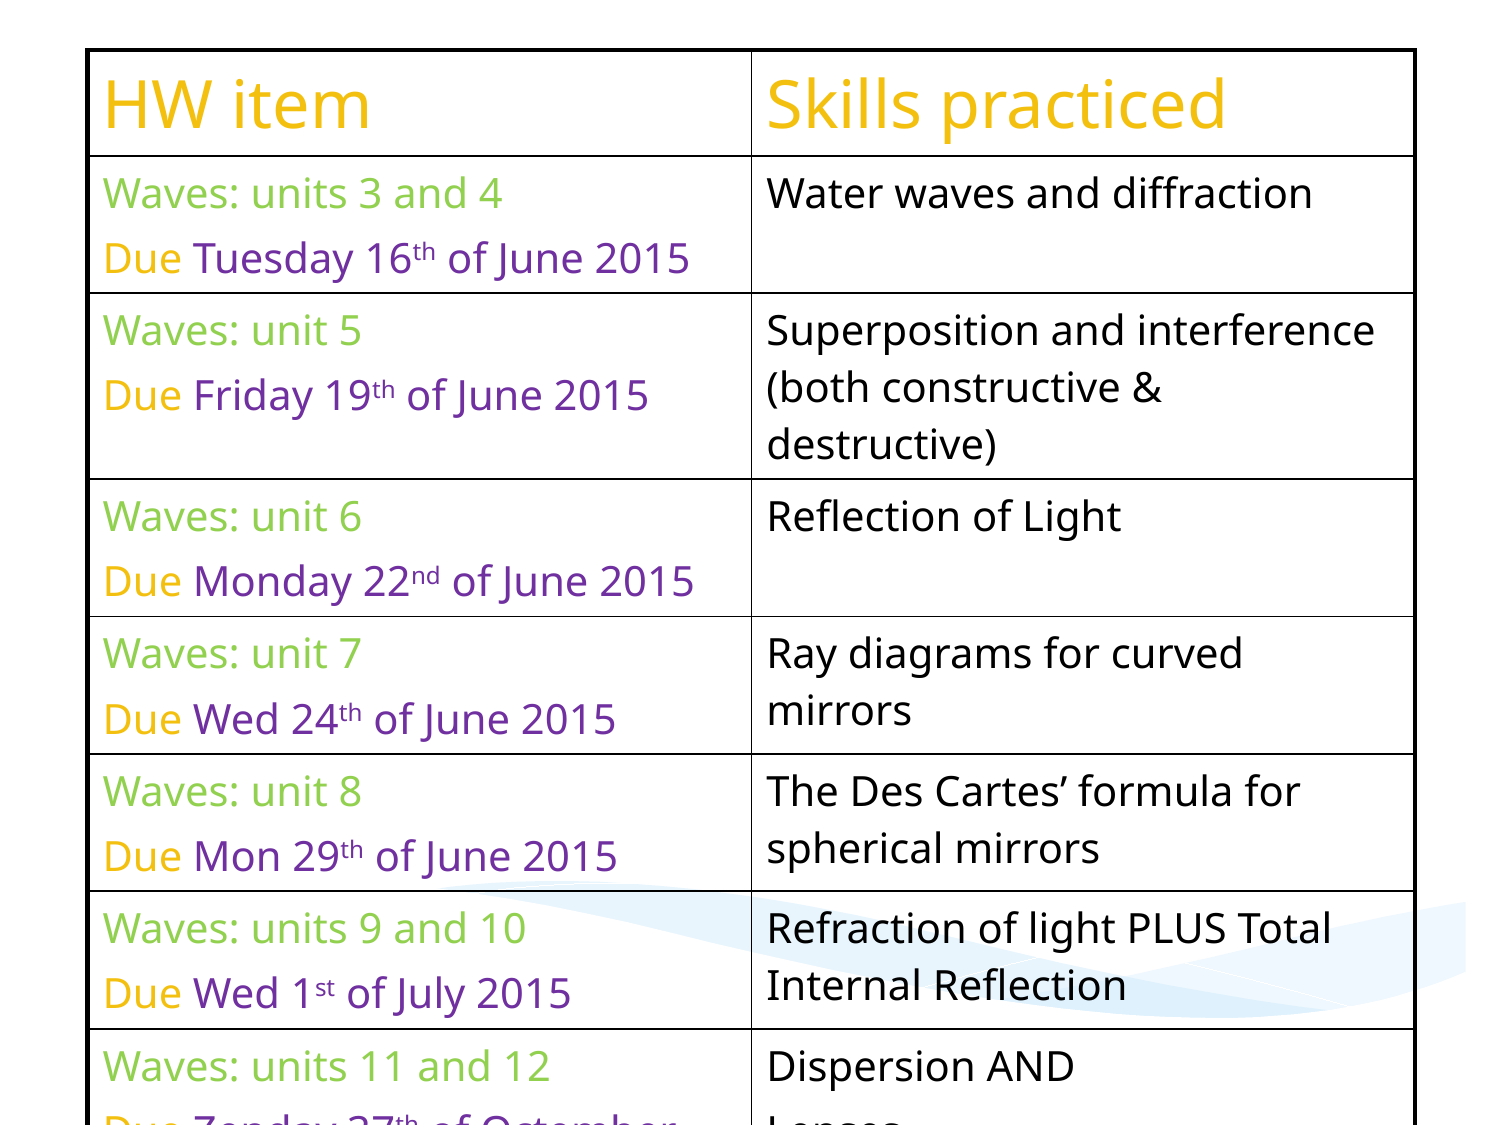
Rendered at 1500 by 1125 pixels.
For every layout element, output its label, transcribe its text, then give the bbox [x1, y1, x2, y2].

table_cell Reflection of Light [752, 480, 1413, 616]
table_cell Waves: unit 5 Due Friday 19th of June 2015 [90, 294, 751, 478]
table_cell Refraction of light PLUS Total Internal Reflection [752, 892, 1413, 1028]
table_cell Superposition and interference (both constructive & destructive) [752, 294, 1413, 478]
table_cell Waves: units 9 and 10 Due Wed 1st of July 2015 [90, 892, 751, 1028]
table_cell Waves: unit 7 Due Wed 24th of June 2015 [90, 617, 751, 753]
table_cell Waves: units 3 and 4 Due Tuesday 16th of June 2015 [90, 157, 751, 292]
table_header Skills practiced [752, 52, 1413, 155]
table_cell Water waves and diffraction [752, 157, 1413, 292]
table_cell Ray diagrams for curved mirrors [752, 617, 1413, 753]
table_cell Waves: unit 8 Due Mon 29th of June 2015 [90, 755, 751, 890]
table_cell Waves: units 11 and 12 Due Zenday 37th of Octember [90, 1030, 751, 1125]
table_cell Waves: unit 6 Due Monday 22nd of June 2015 [90, 480, 751, 616]
table_cell The Des Cartes’ formula for spherical mirrors [752, 755, 1413, 890]
table_cell Dispersion AND Lenses [752, 1030, 1413, 1125]
table_header HW item [90, 52, 751, 155]
